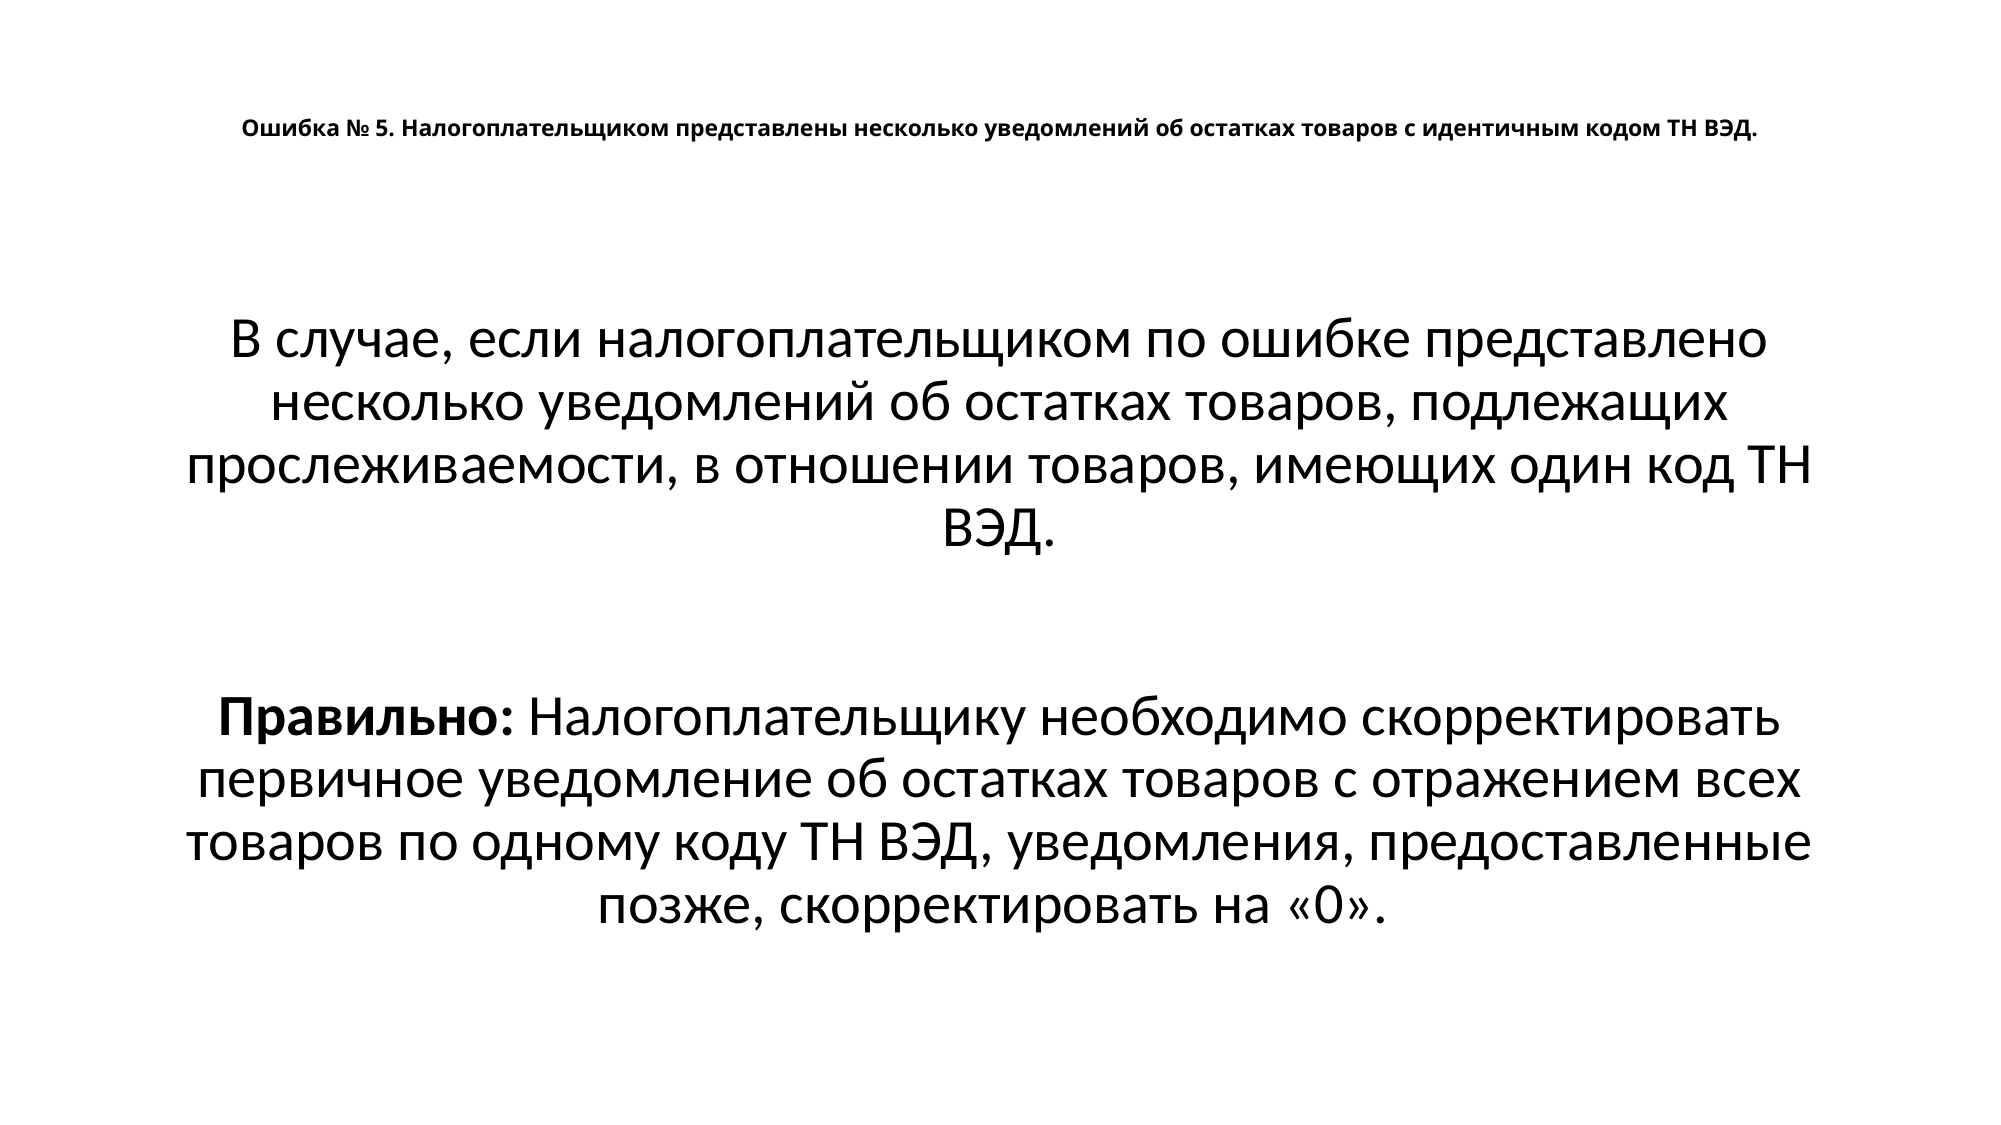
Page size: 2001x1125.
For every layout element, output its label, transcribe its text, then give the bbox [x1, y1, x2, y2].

title Ошибка № 5. Налогоплательщиком представлены несколько уведомлений об остатках товаров с идентичным кодом ТН ВЭД. [137, 108, 1863, 206]
list В случае, если налогоплательщиком по ошибке представлено несколько уведомлений об остатках товаров, подлежащих прослеживаемости, в отношении товаров, имеющих один код ТН ВЭД. Правильно: Налогоплательщику необходимо скорректировать первичное уведомление об остатках товаров с отражением всех товаров по одному коду ТН ВЭД, уведомления, предоставленные позже, скорректировать на «0». [137, 299, 1863, 1014]
